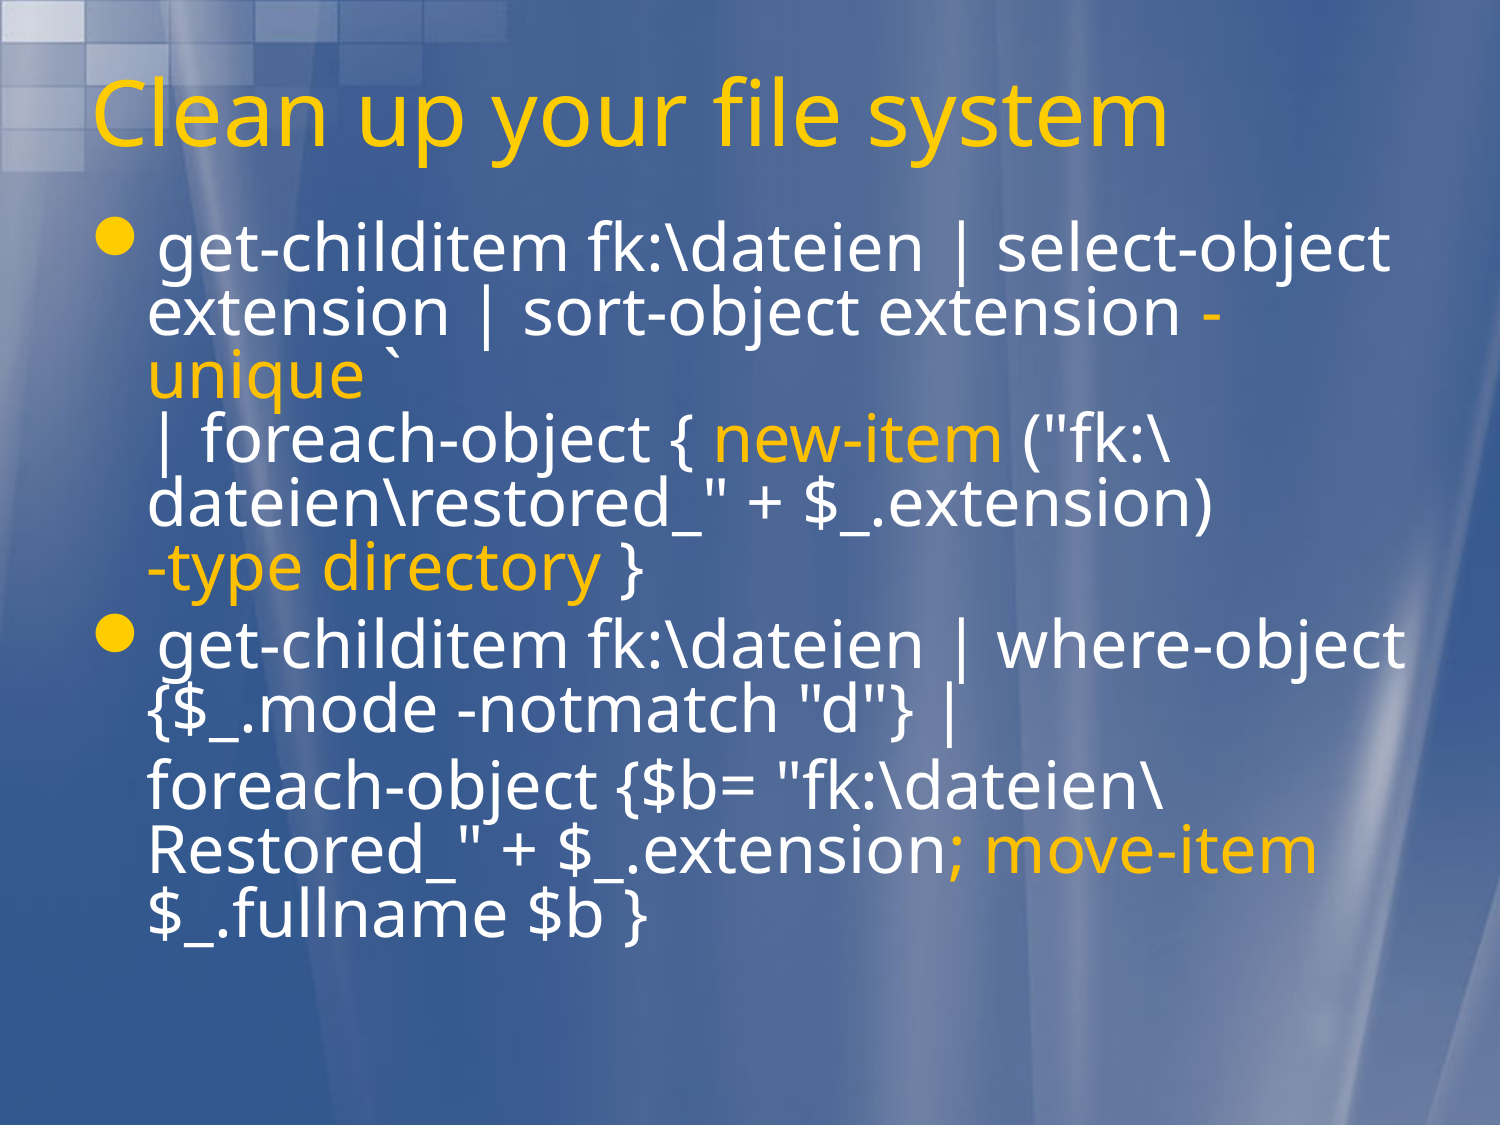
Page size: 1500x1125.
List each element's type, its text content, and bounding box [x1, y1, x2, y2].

list get-childitem fk:\dateien | select-object extension | sort-object extension -unique ` | foreach-object { new-item ("fk:\dateien\restored_" + $_.extension) -type directory } get-childitem fk:\dateien | where-object {$_.mode -notmatch "d"} | foreach-object {$b= "fk:\dateien\Restored_" + $_.extension; move-item $_.fullname $b } [74, 212, 1426, 1051]
title Clean up your file system [74, 44, 1426, 176]
picture [0, 0, 1500, 1125]
